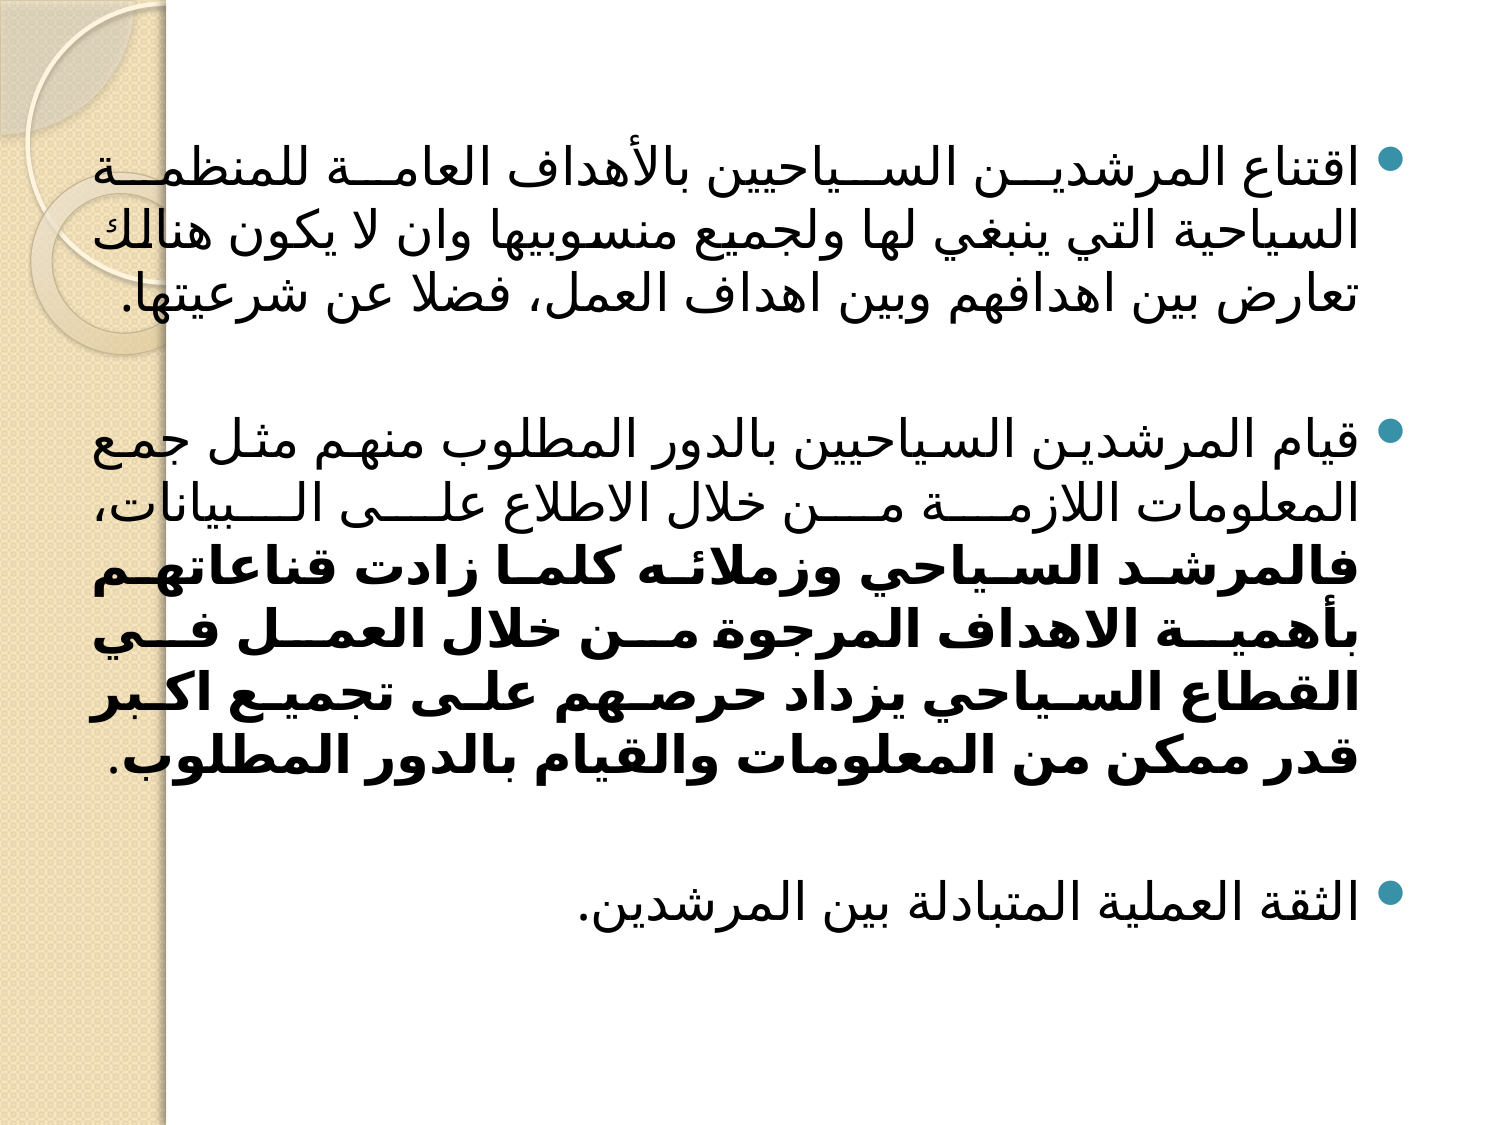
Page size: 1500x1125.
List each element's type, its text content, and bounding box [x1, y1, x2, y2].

list اقتناع المرشدين السياحيين بالأهداف العامة للمنظمة السياحية التي ينبغي لها ولجميع منسوبيها وان لا يكون هنالك تعارض بين اهدافهم وبين اهداف العمل، فضلا عن شرعيتها. قيام المرشدين السياحيين بالدور المطلوب منهم مثل جمع المعلومات اللازمة من خلال الاطلاع على البيانات، فالمرشد السياحي وزملائه كلما زادت قناعاتهم بأهمية الاهداف المرجوة من خلال العمل في القطاع السياحي يزداد حرصهم على تجميع اكبر قدر ممكن من المعلومات والقيام بالدور المطلوب. الثقة العملية المتبادلة بين المرشدين. [76, 125, 1424, 1071]
